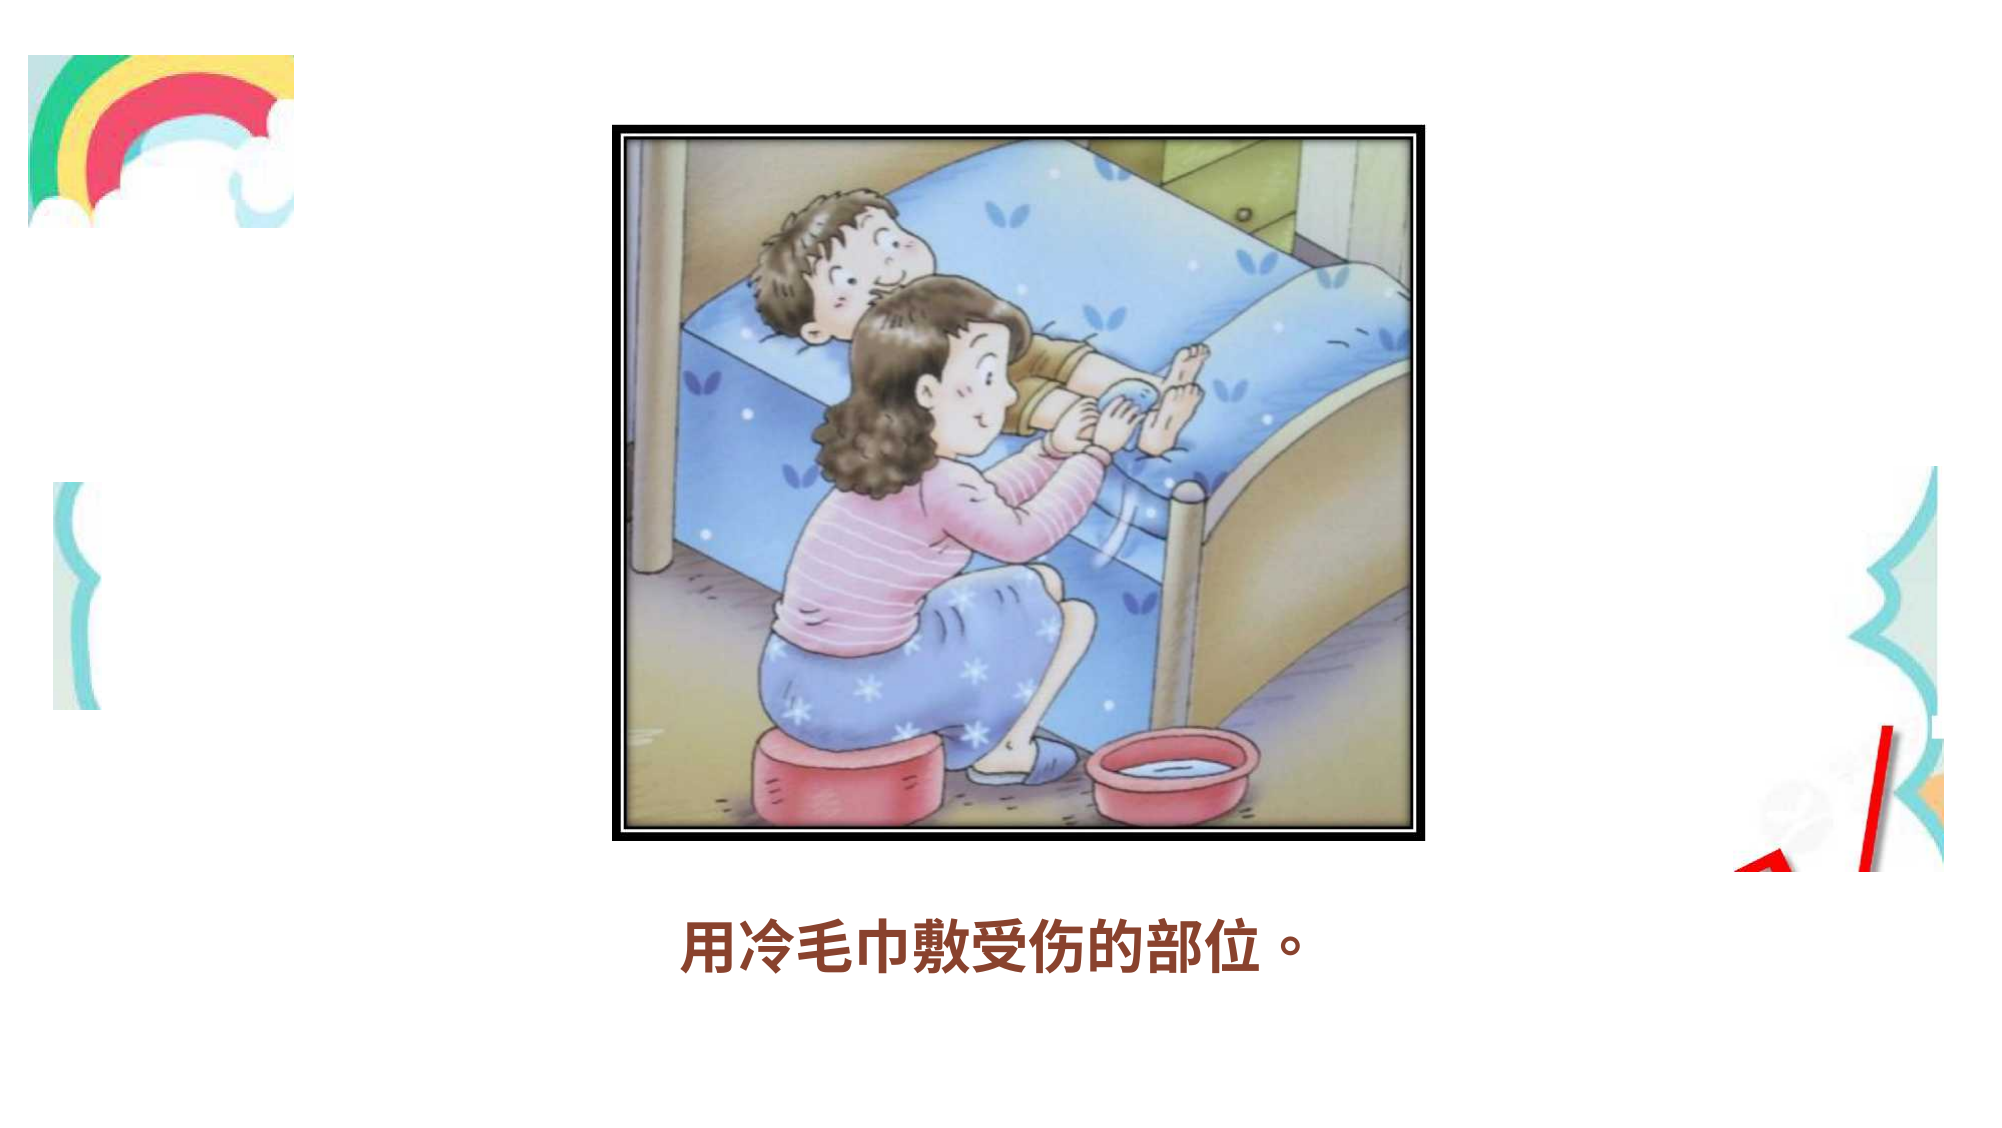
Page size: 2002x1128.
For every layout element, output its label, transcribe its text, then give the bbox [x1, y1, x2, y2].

picture [28, 55, 295, 229]
picture [612, 124, 1427, 842]
text_box 用冷毛巾敷受伤的部位。 [696, 910, 1303, 974]
picture [1733, 466, 1944, 872]
picture [53, 482, 102, 710]
